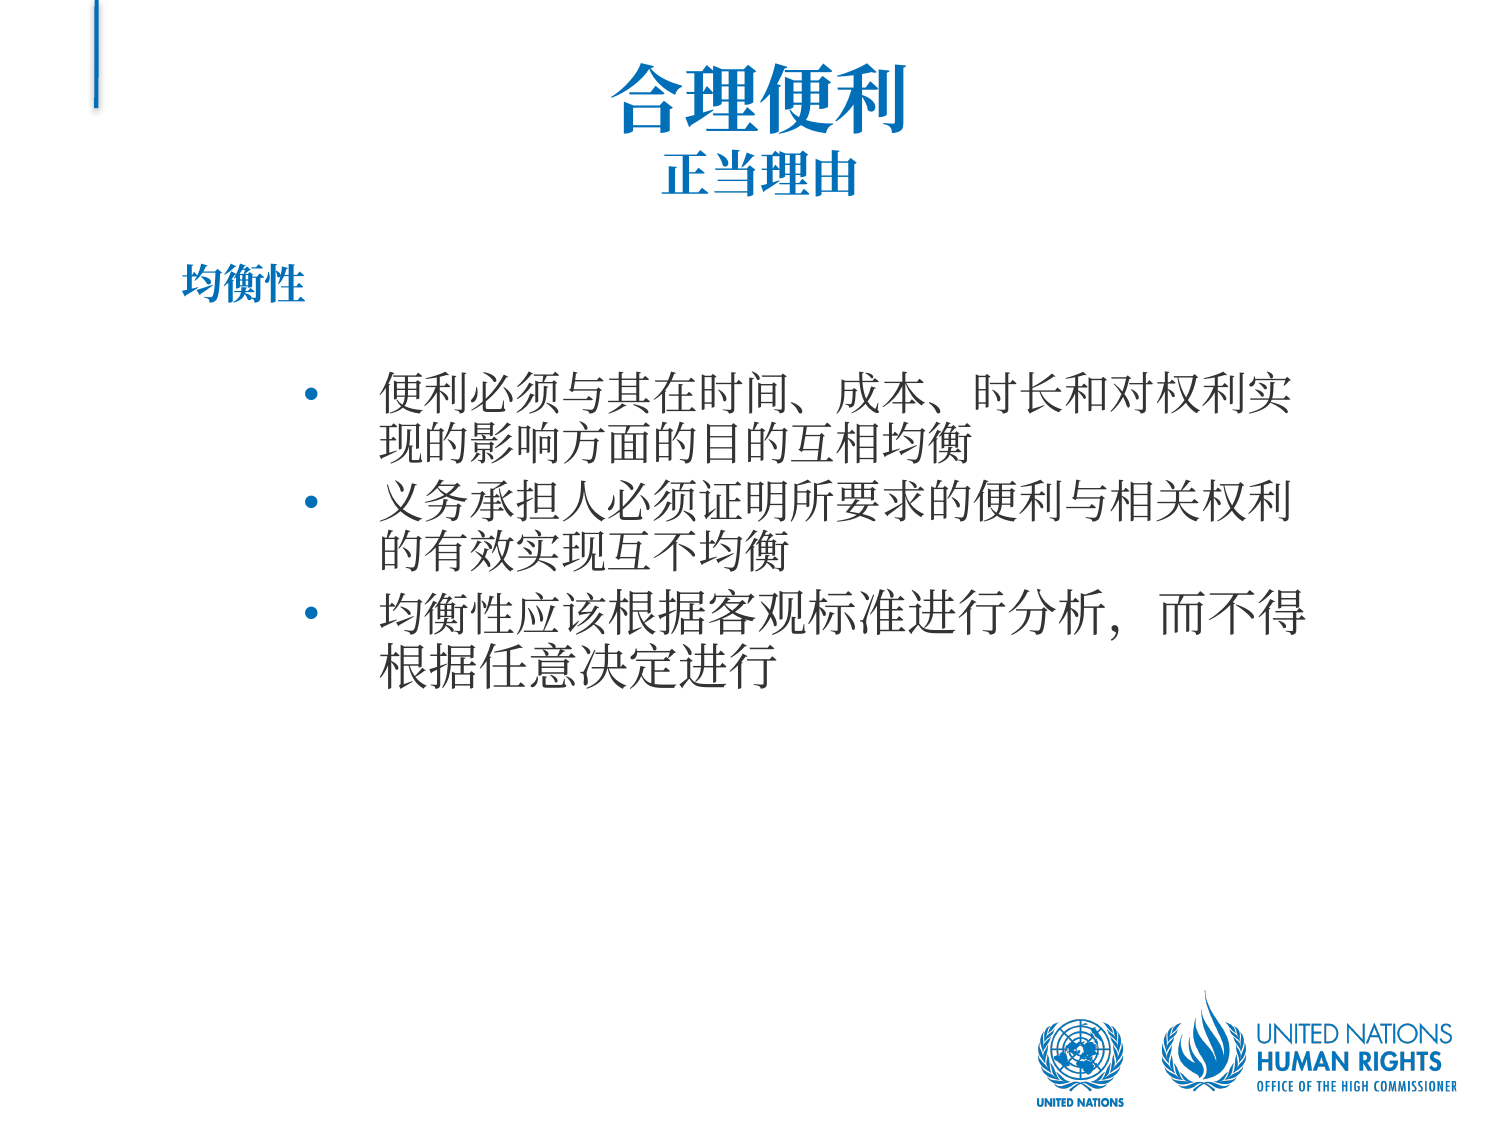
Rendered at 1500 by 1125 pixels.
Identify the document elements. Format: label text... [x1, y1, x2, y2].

text_box 均衡性 便利必须与其在时间、成本、时长和对权利实现的影响方面的目的互相均衡 义务承担人必须证明所要求的便利与相关权利的有效实现互不均衡 均衡性应该根据客观标准进行分析，而不得根据任意决定进行 [166, 256, 1325, 925]
title 合理便利 正当理由 [64, 45, 1456, 224]
picture [1037, 990, 1457, 1107]
